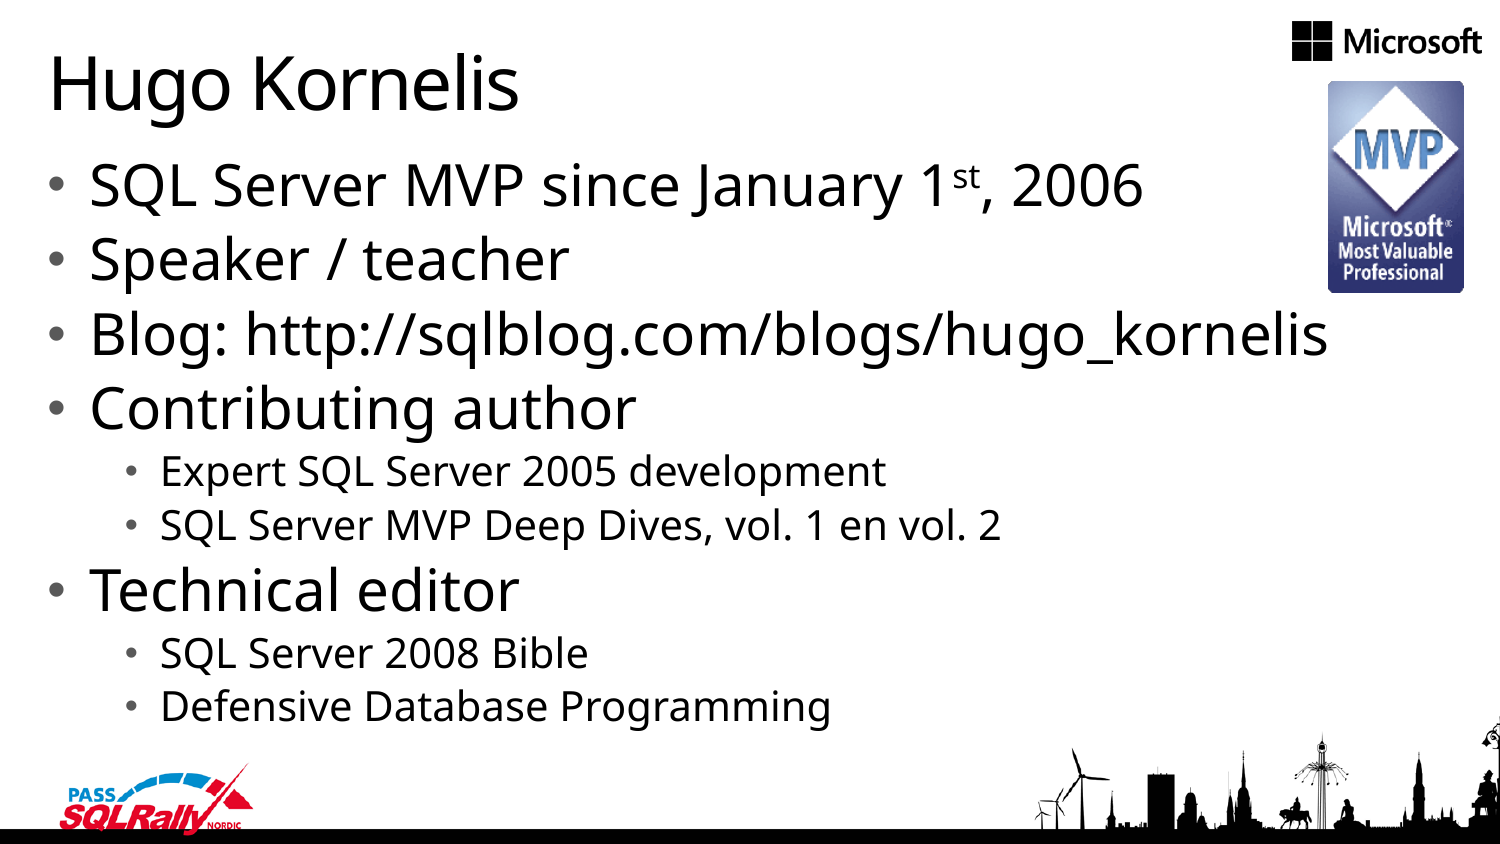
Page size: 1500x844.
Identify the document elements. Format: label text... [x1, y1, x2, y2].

picture [0, 0, 1500, 844]
title Hugo Kornelis [47, 45, 1461, 129]
list SQL Server MVP since January 1st, 2006 Speaker / teacher Blog: http://sqlblog.com/blogs/hugo_kornelis Contributing author Expert SQL Server 2005 development SQL Server MVP Deep Dives, vol. 1 en vol. 2 Technical editor SQL Server 2008 Bible Defensive Database Programming [47, 155, 1461, 753]
